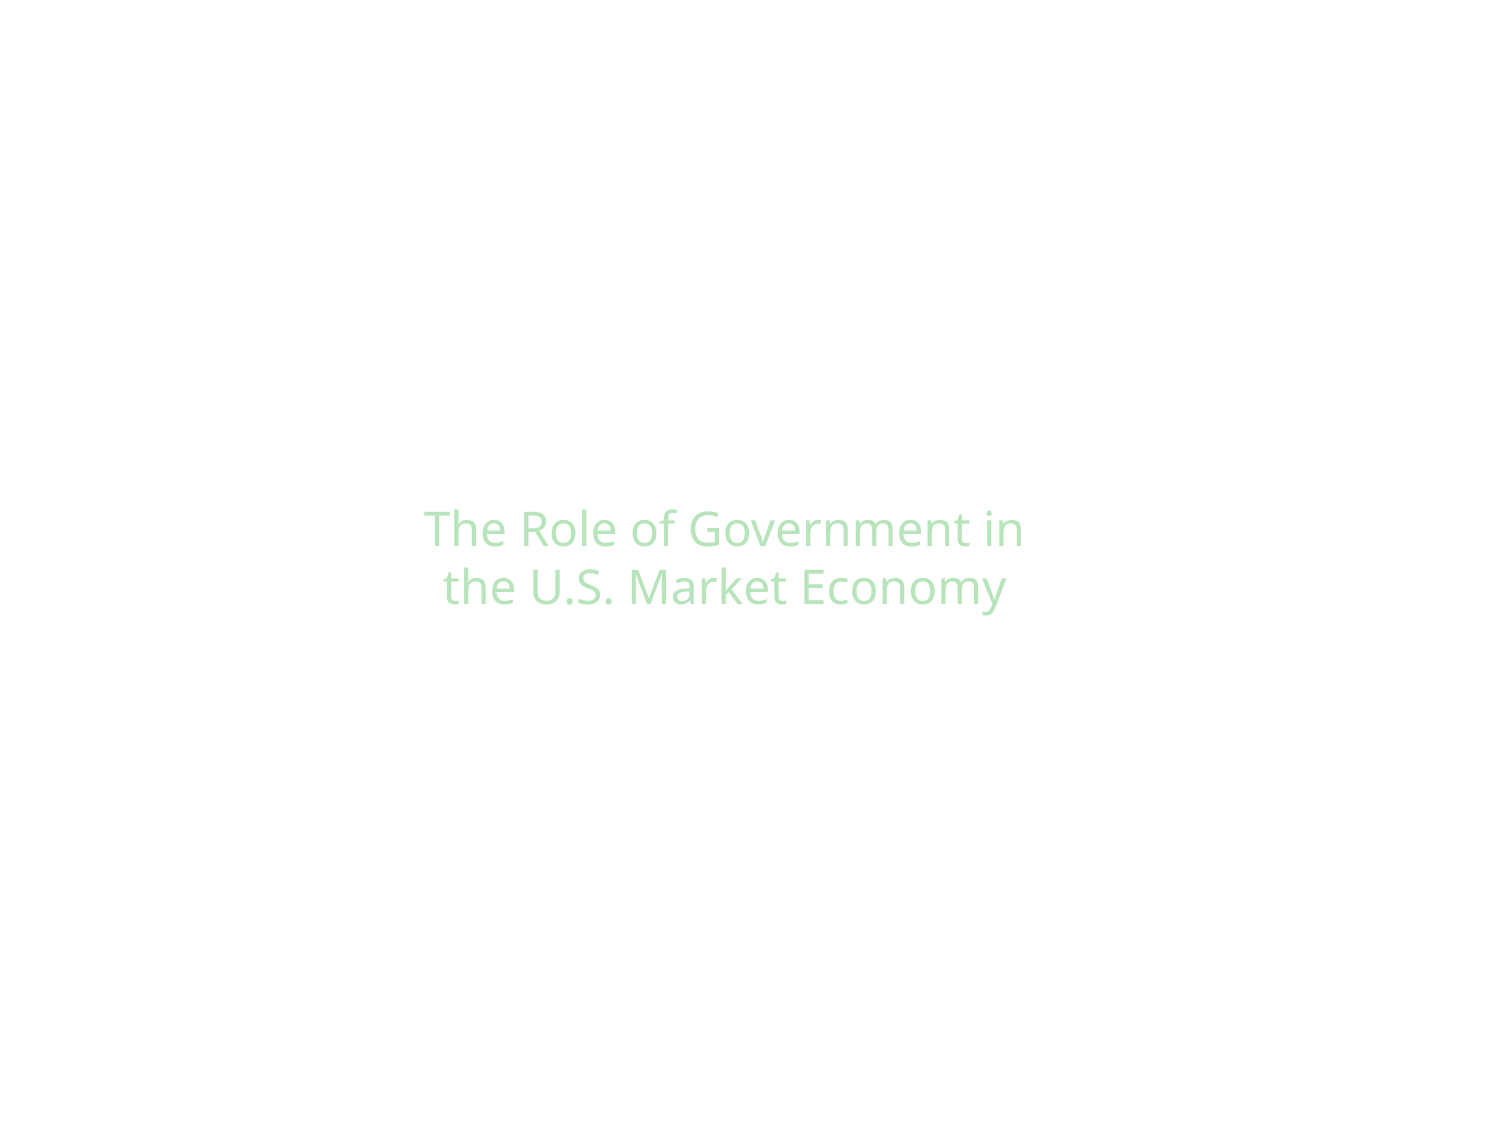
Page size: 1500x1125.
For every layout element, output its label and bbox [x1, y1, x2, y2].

list [0, 99, 1500, 1026]
